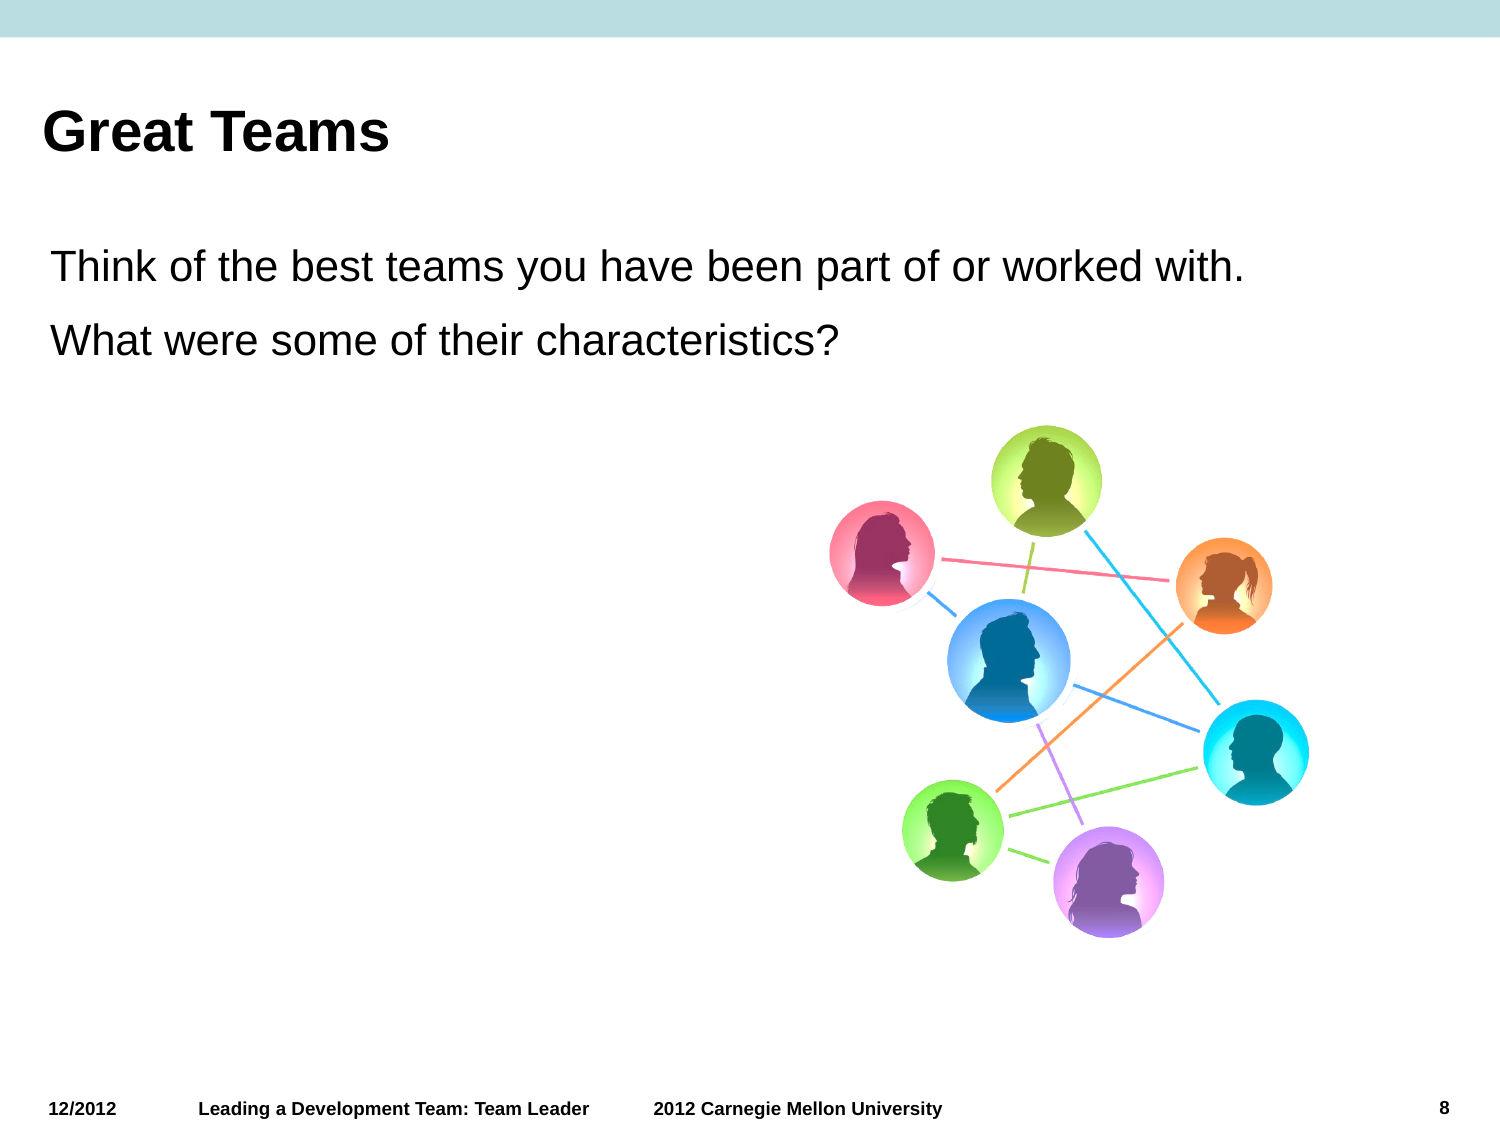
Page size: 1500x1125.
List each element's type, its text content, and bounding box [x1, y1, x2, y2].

title Great Teams [42, 106, 1438, 163]
list Think of the best teams you have been part of or worked with. What were some of their characteristics? [50, 237, 1437, 1000]
picture [787, 399, 1351, 963]
